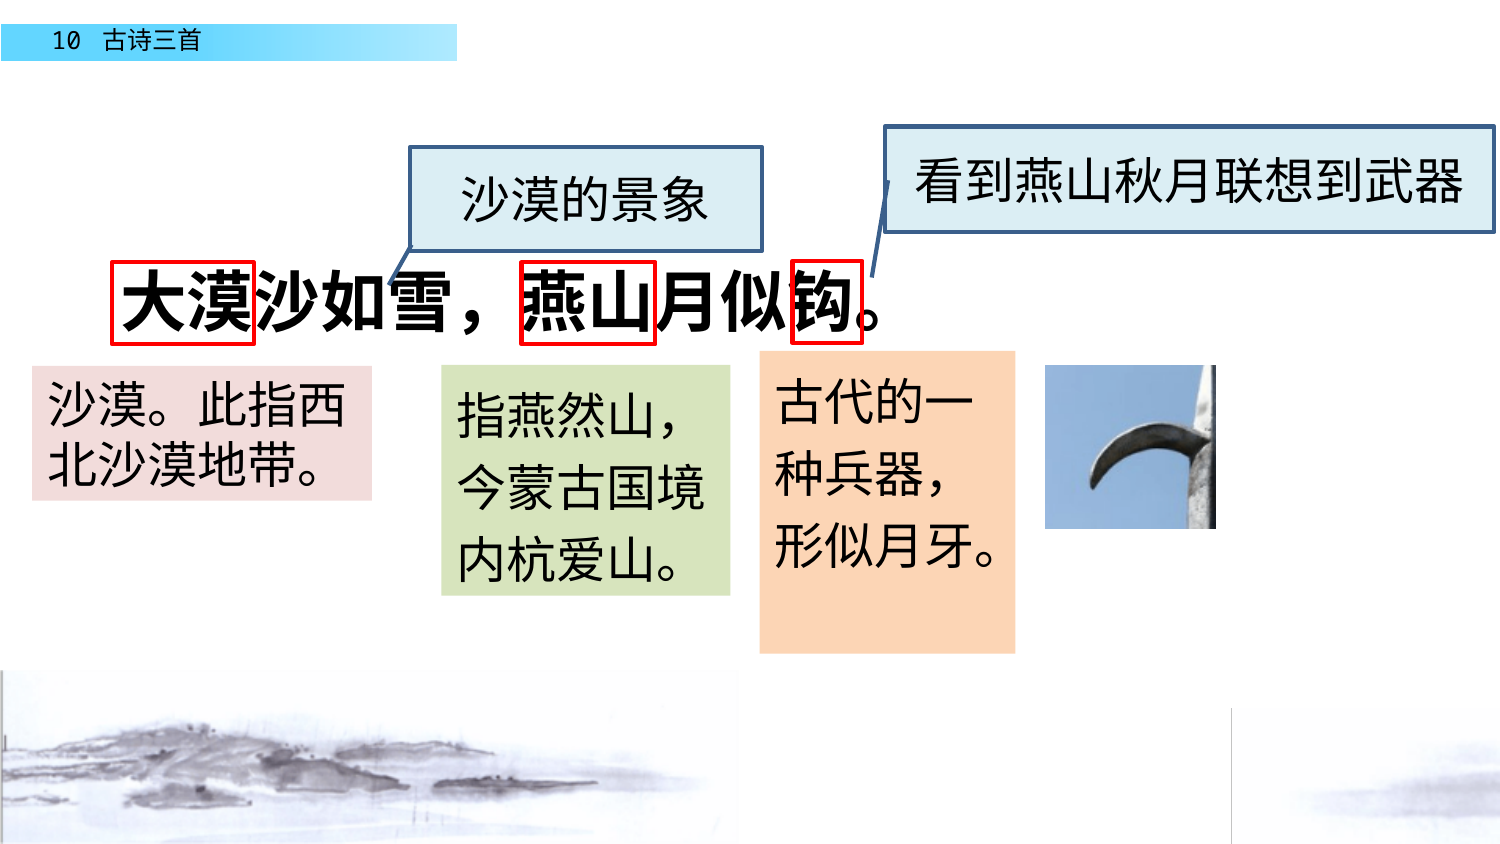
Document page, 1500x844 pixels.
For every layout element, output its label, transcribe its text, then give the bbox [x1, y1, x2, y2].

picture [1045, 365, 1216, 529]
text_box 古代的一种兵器，形似月牙。 [759, 350, 1016, 654]
text_box [519, 260, 657, 346]
text_box 沙漠。此指西北沙漠地带。 [32, 365, 372, 501]
text_box 看到燕山秋月联想到武器 [869, 124, 1496, 278]
text_box 指燕然山，今蒙古国境内杭爱山。 [441, 364, 731, 596]
text_box 大漠沙如雪，燕山月似钩。 [105, 252, 1266, 347]
text_box 沙漠的景象 [386, 145, 764, 287]
text_box [790, 259, 864, 345]
picture [0, 670, 739, 844]
picture [1230, 708, 1500, 844]
text_box [110, 260, 256, 346]
